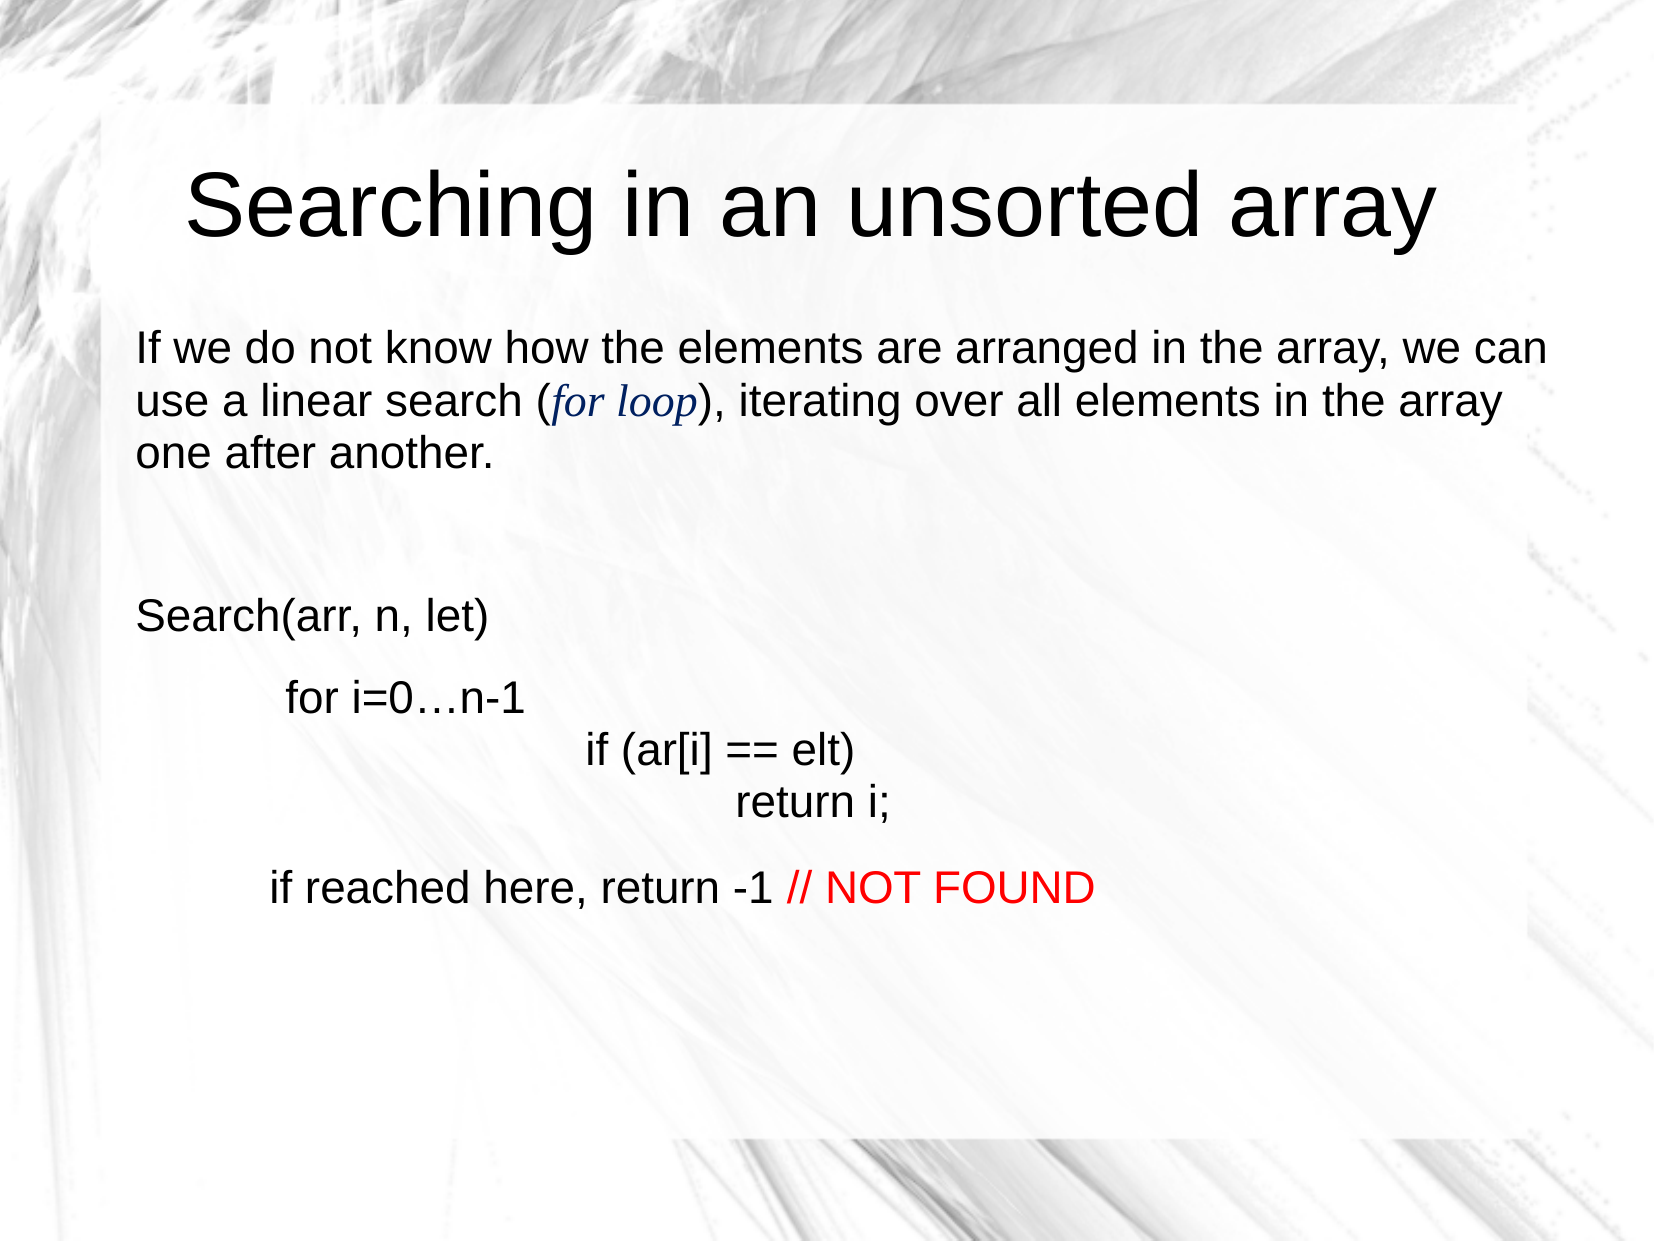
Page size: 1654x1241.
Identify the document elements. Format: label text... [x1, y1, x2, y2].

list If we do not know how the elements are arranged in the array, we can use a linear search (for loop), iterating over all elements in the array one after another. Search(arr, n, let) for i=0…n-1 if (ar[i] == elt) return i; if reached here, return -1 // NOT FOUND [118, 319, 1571, 1109]
picture [0, 0, 1654, 1241]
title Searching in an unsorted array [118, 112, 1506, 281]
